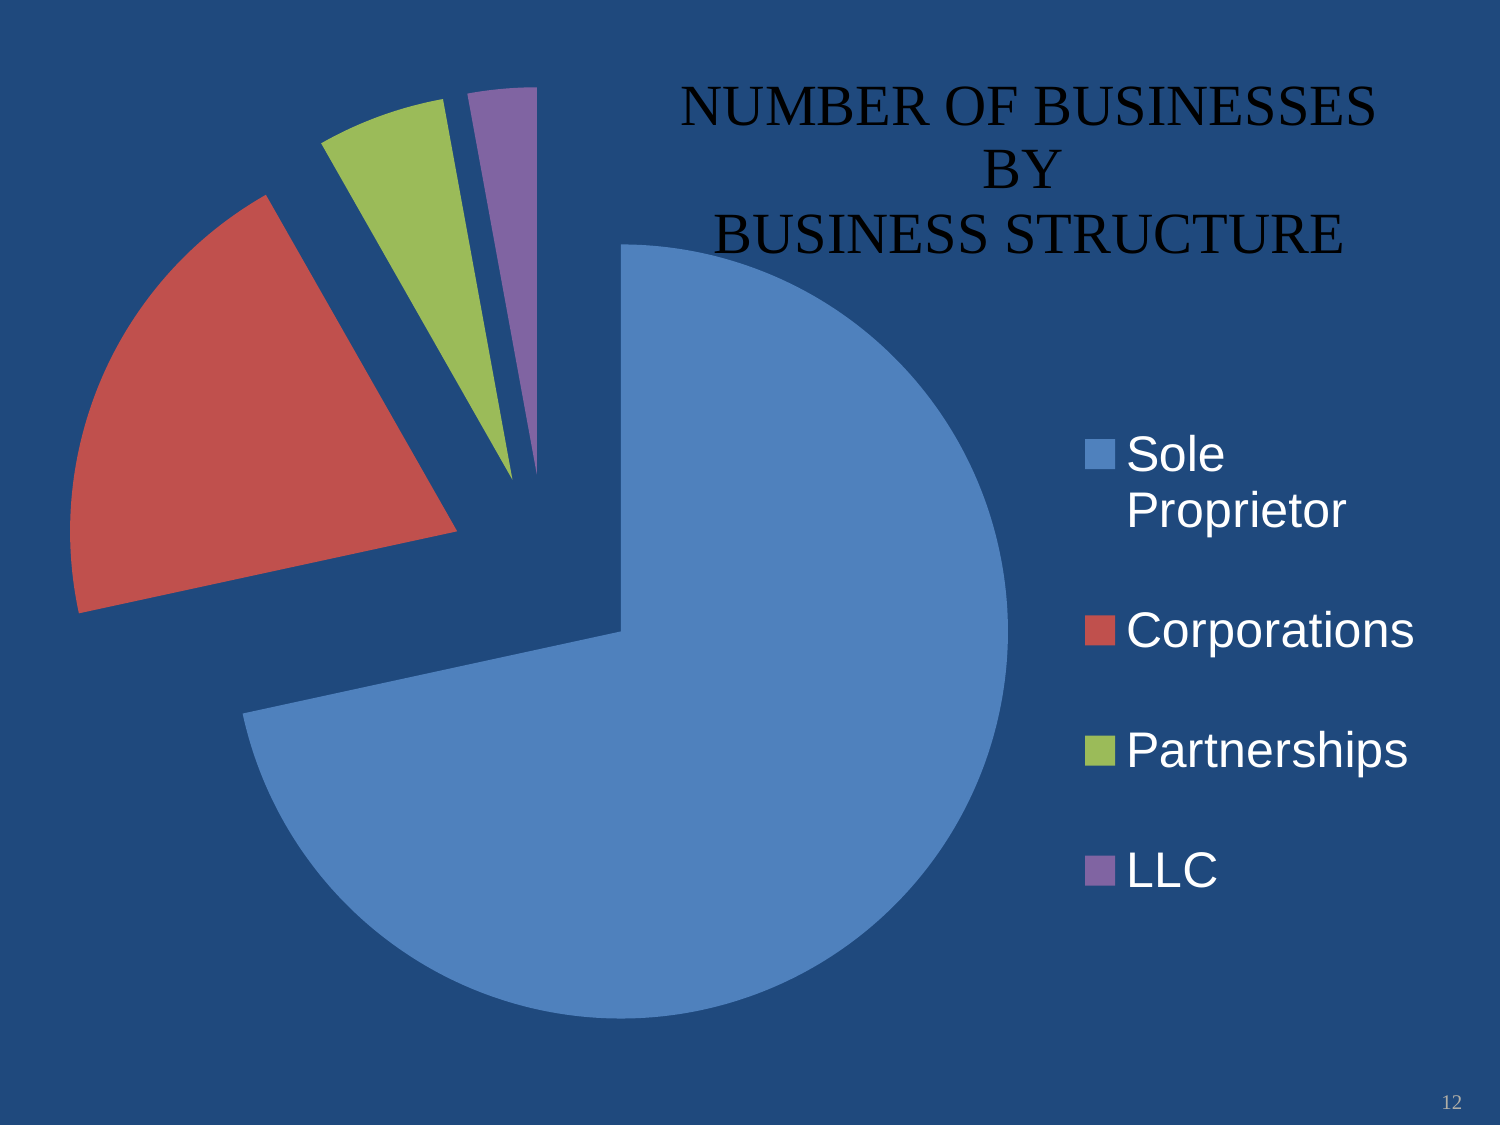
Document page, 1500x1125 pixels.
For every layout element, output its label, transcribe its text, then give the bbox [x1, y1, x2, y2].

slide_number 12 [1337, 1091, 1463, 1114]
chart [38, 45, 1462, 1080]
